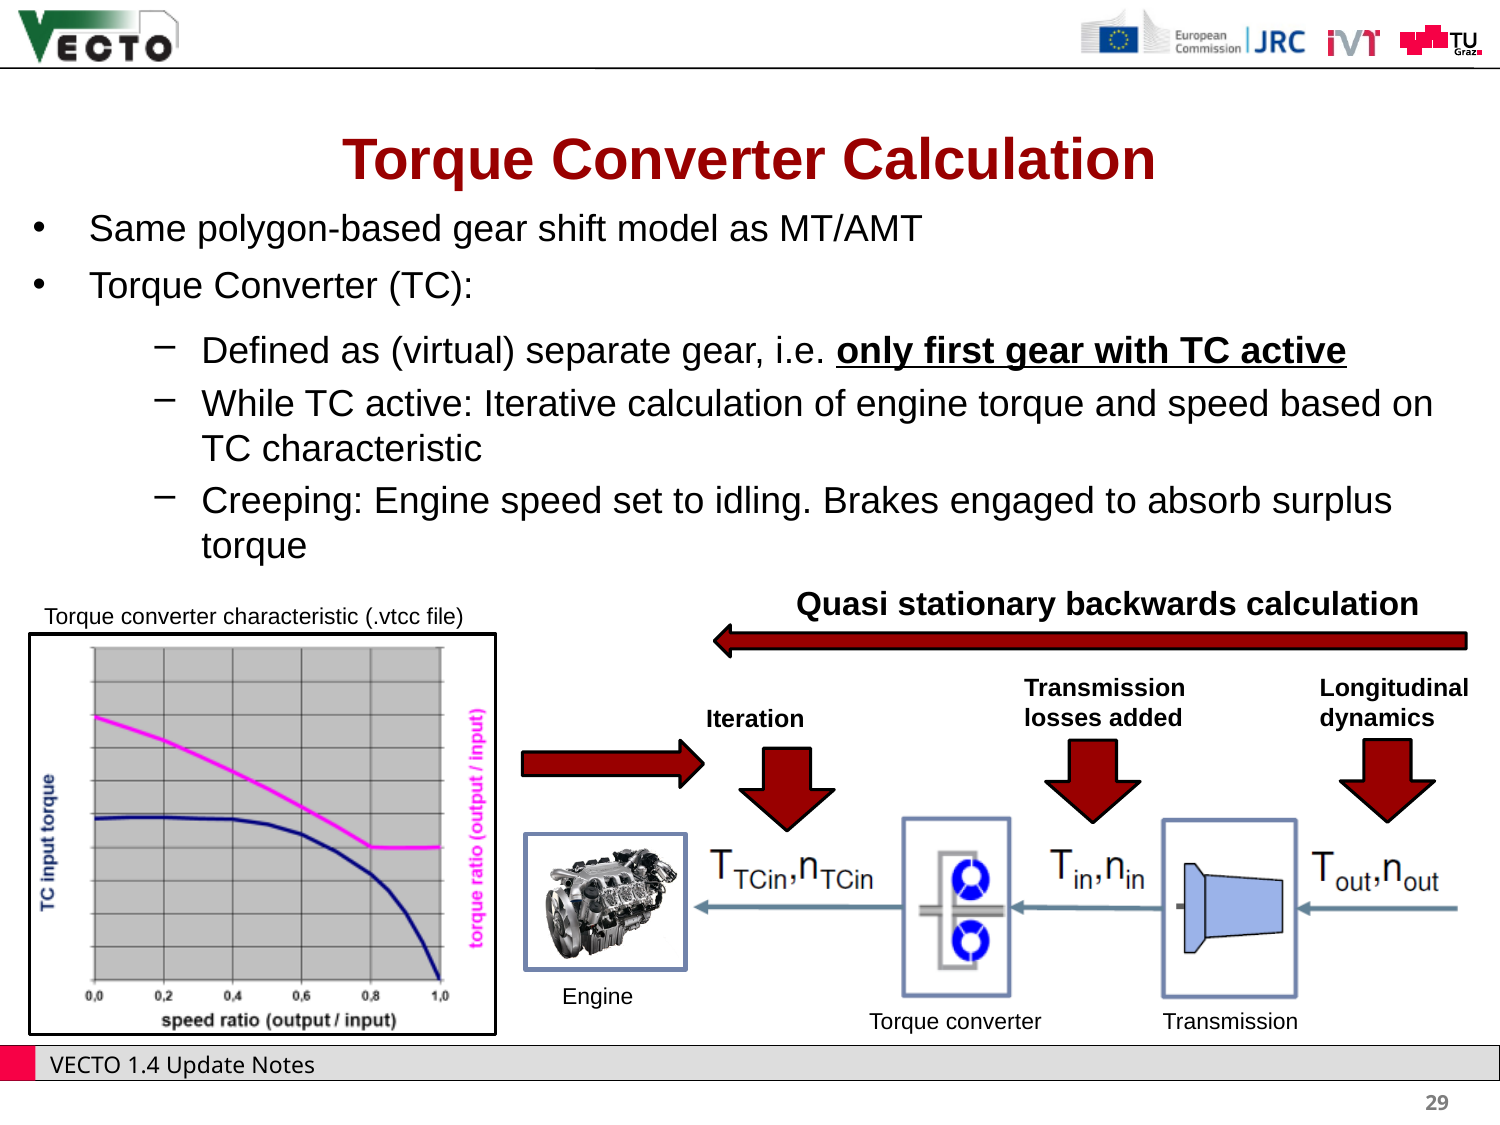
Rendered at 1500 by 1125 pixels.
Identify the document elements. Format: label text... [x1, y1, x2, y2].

text_box Longitudinal dynamics [1304, 663, 1495, 740]
text_box Quasi stationary backwards calculation [781, 574, 1436, 629]
text_box Torque converter [854, 1014, 1094, 1042]
picture [1080, 7, 1306, 54]
text_box Torque converter characteristic (.vtcc file) [29, 594, 570, 637]
text_box [525, 833, 683, 970]
text_box [1340, 740, 1435, 809]
text_box [739, 748, 835, 809]
picture [544, 847, 680, 959]
picture [1328, 30, 1380, 56]
picture [688, 810, 1467, 1005]
text_box Transmission [1148, 1014, 1317, 1042]
text_box Transmission losses added [1009, 663, 1211, 739]
text_box [714, 624, 1467, 657]
picture [29, 633, 497, 1036]
text_box [522, 740, 704, 788]
text_box Engine [547, 974, 656, 1017]
text_box Same polygon-based gear shift model as MT/AMT Torque Converter (TC): Defined as (virtual) separate gear, i.e. only first gear with TC active While TC active: Iterative calculation of engine torque and speed based on TC characteristic Creeping: Engine speed set to idling. Brakes engaged to absorb surplus torque [17, 196, 1459, 627]
text_box [1045, 740, 1141, 809]
title Torque Converter Calculation [0, 127, 1500, 185]
picture [17, 9, 179, 65]
text_box Iteration [691, 694, 839, 740]
